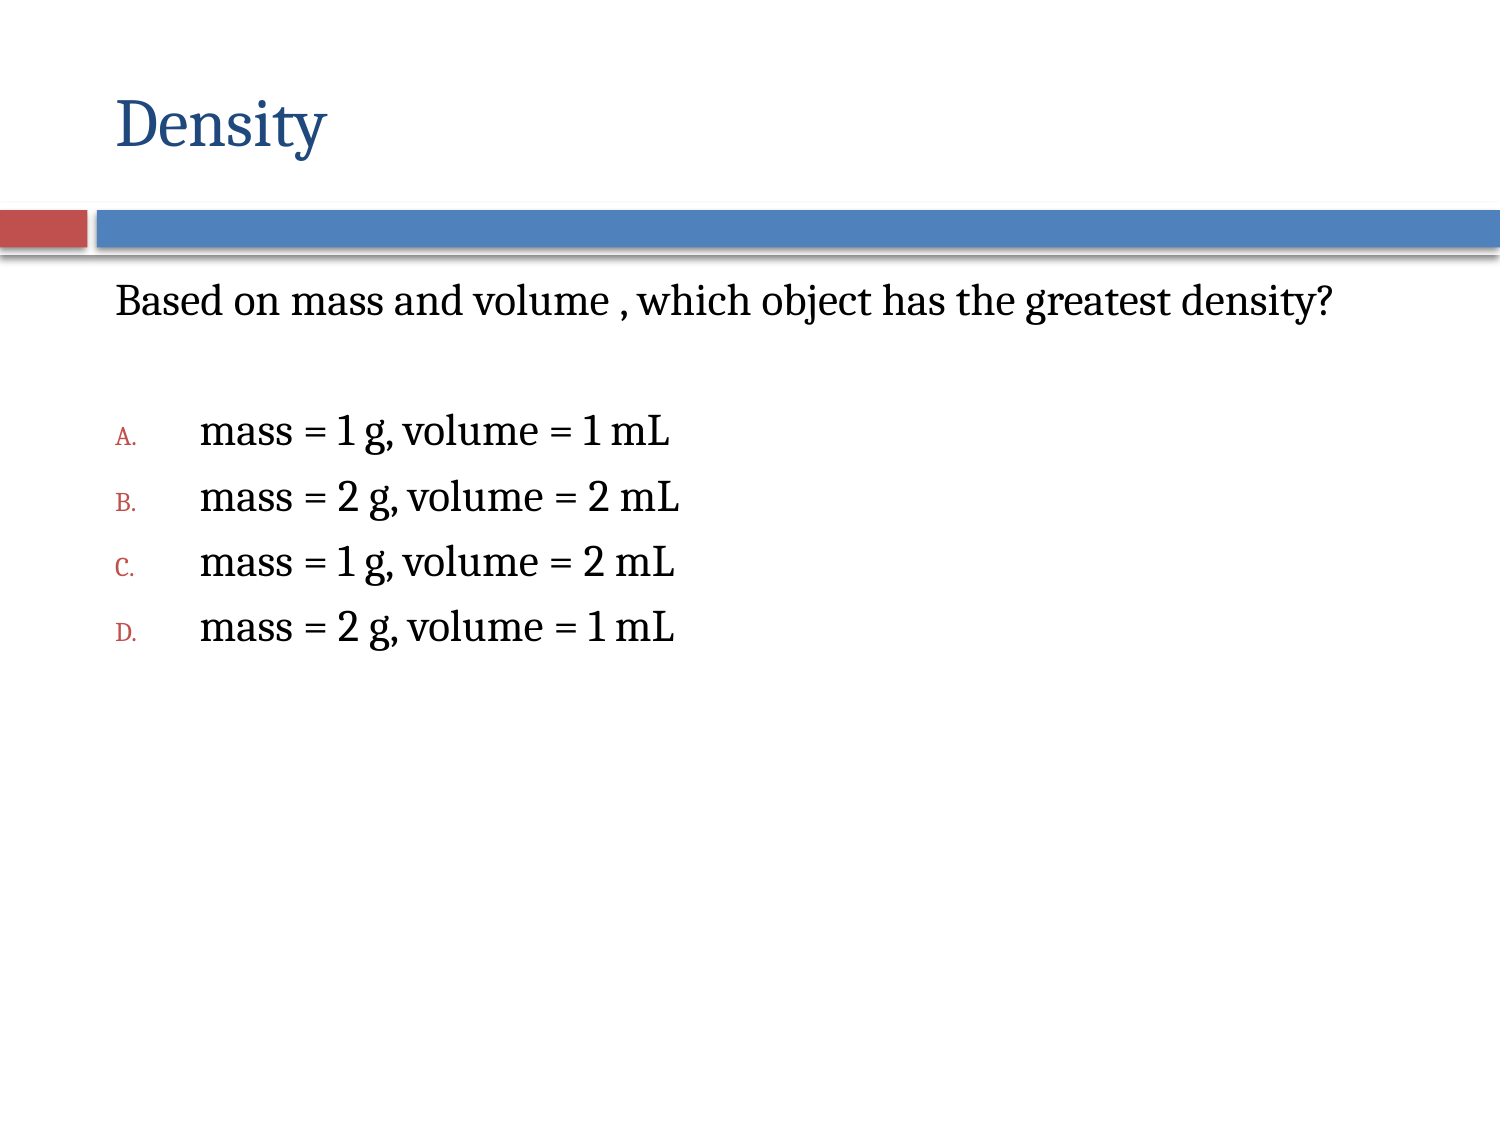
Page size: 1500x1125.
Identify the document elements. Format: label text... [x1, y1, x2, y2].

list Based on mass and volume , which object has the greatest density? mass = 1 g, volume = 1 mL mass = 2 g, volume = 2 mL mass = 1 g, volume = 2 mL mass = 2 g, volume = 1 mL [100, 262, 1438, 1000]
title Density [100, 37, 1438, 200]
